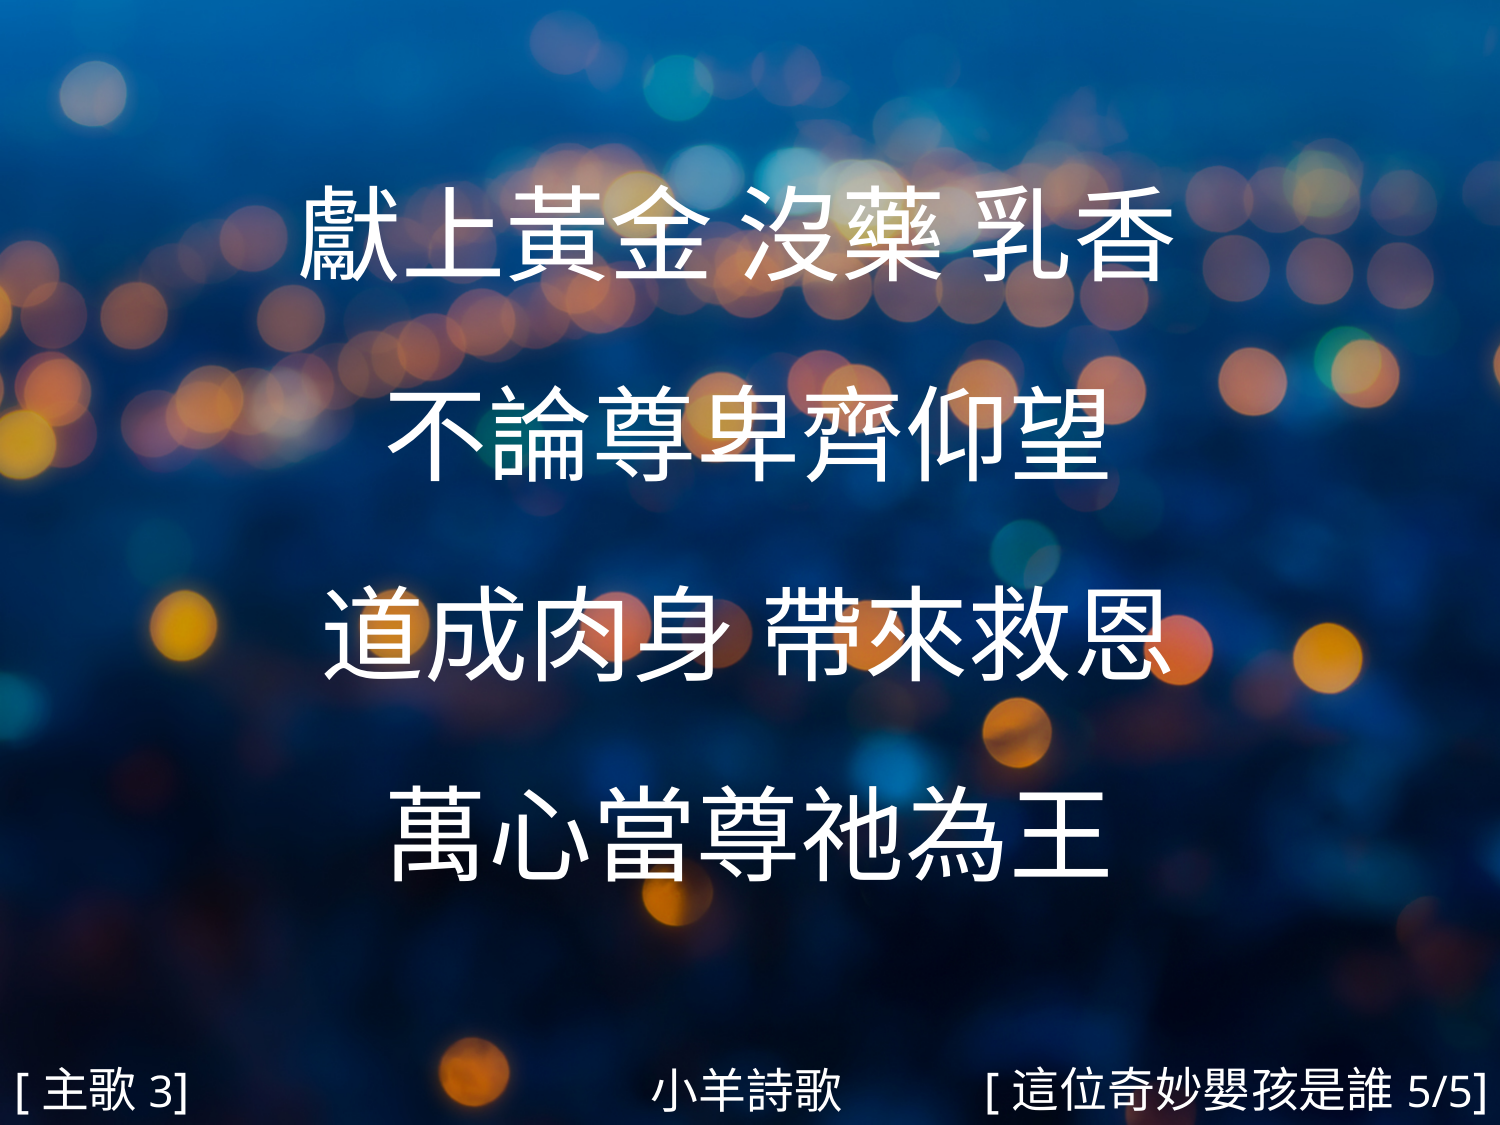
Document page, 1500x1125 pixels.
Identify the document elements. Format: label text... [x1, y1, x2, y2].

text_box 獻上黃金 沒藥 乳香 不論尊卑齊仰望 道成肉身 帶來救恩 萬心當尊祂為王 [0, 162, 1499, 754]
subtitle 小羊詩歌 [258, 1053, 933, 1125]
text_box [這位奇妙嬰孩是誰5/5] [933, 1052, 1500, 1125]
text_box [主歌3] [0, 1052, 258, 1125]
picture [0, 0, 1500, 1053]
